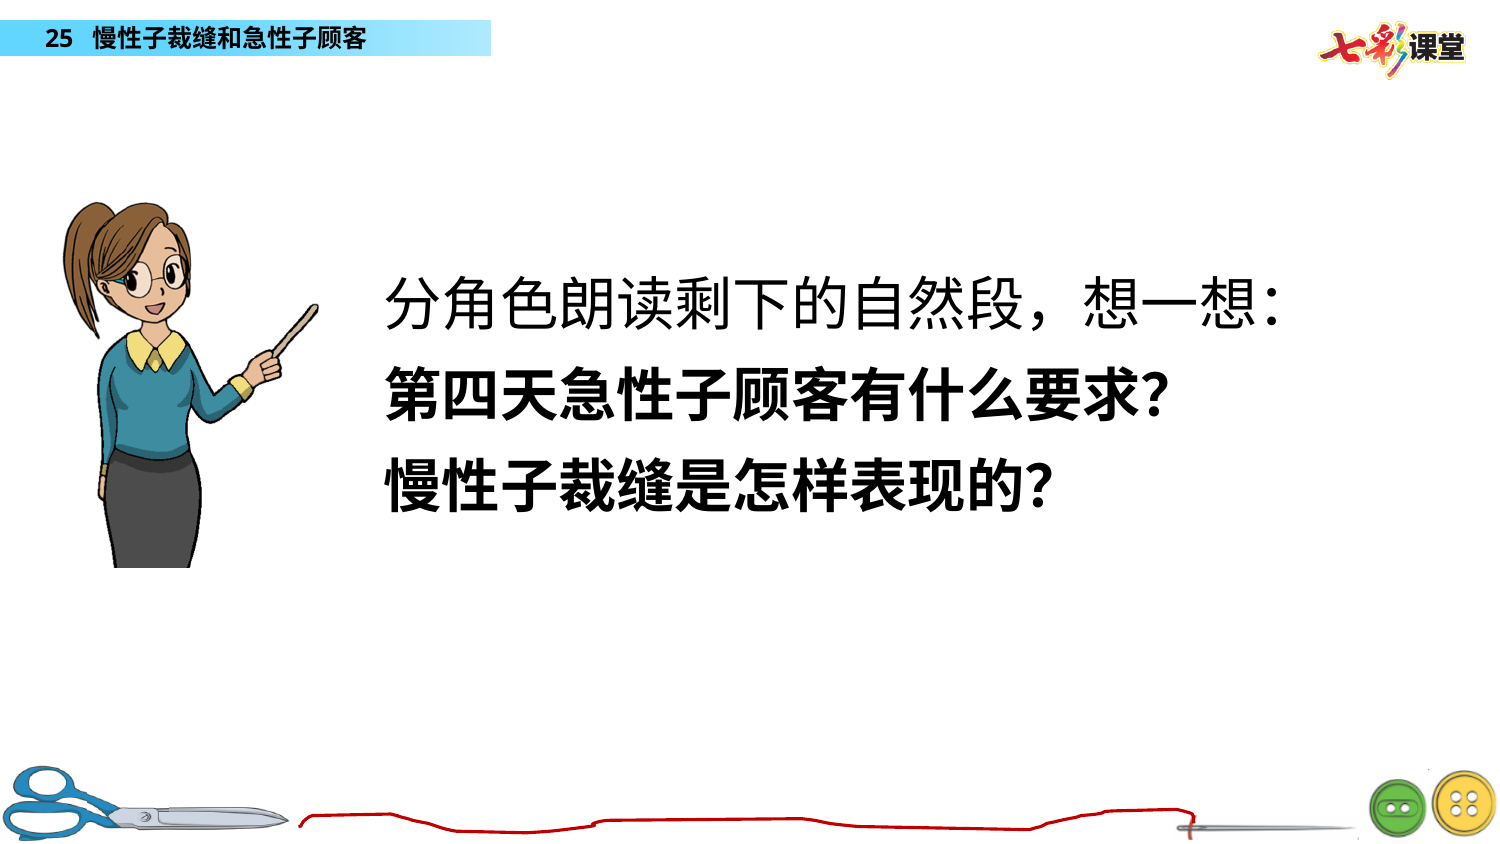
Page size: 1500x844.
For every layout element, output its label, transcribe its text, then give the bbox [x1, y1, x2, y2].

picture [1365, 769, 1500, 839]
text_box 分角色朗读剩下的自然段，想一想： 第四天急性子顾客有什么要求？ 慢性子裁缝是怎样表现的？ [368, 239, 1331, 527]
picture [62, 200, 319, 568]
picture [1173, 816, 1358, 839]
picture [0, 764, 290, 844]
picture [1316, 20, 1468, 80]
